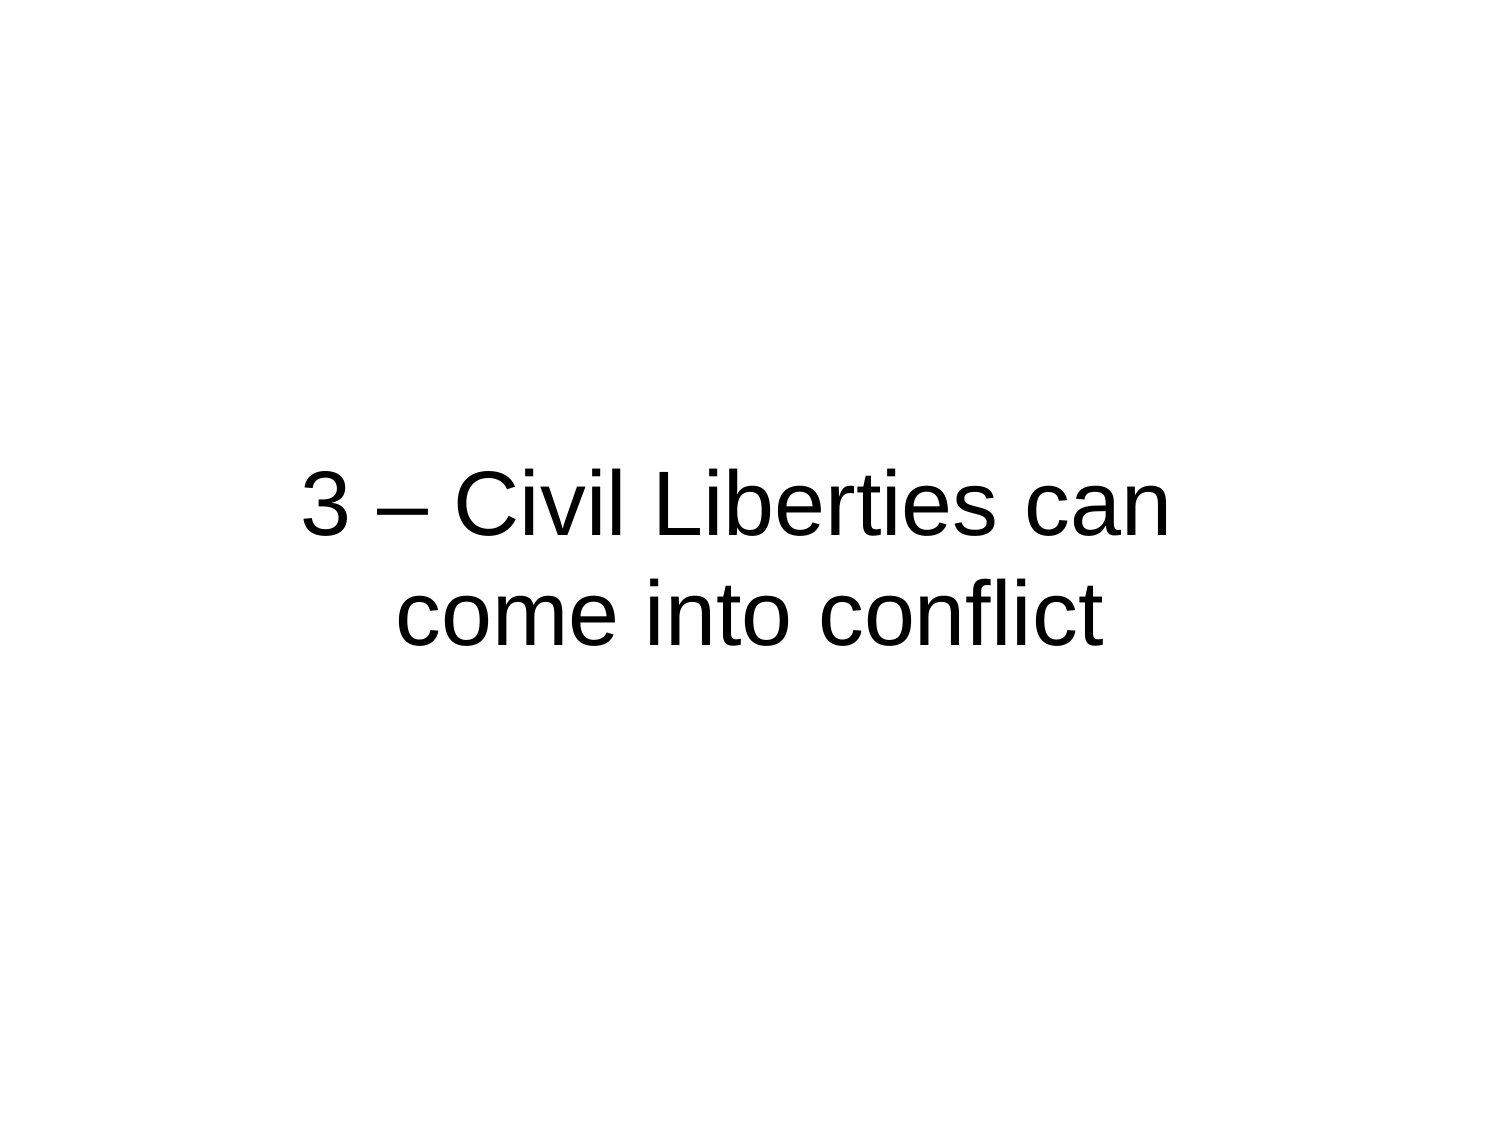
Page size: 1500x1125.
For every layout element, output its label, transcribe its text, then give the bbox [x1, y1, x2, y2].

title 3 – Civil Liberties can come into conflict [74, 44, 1426, 1063]
